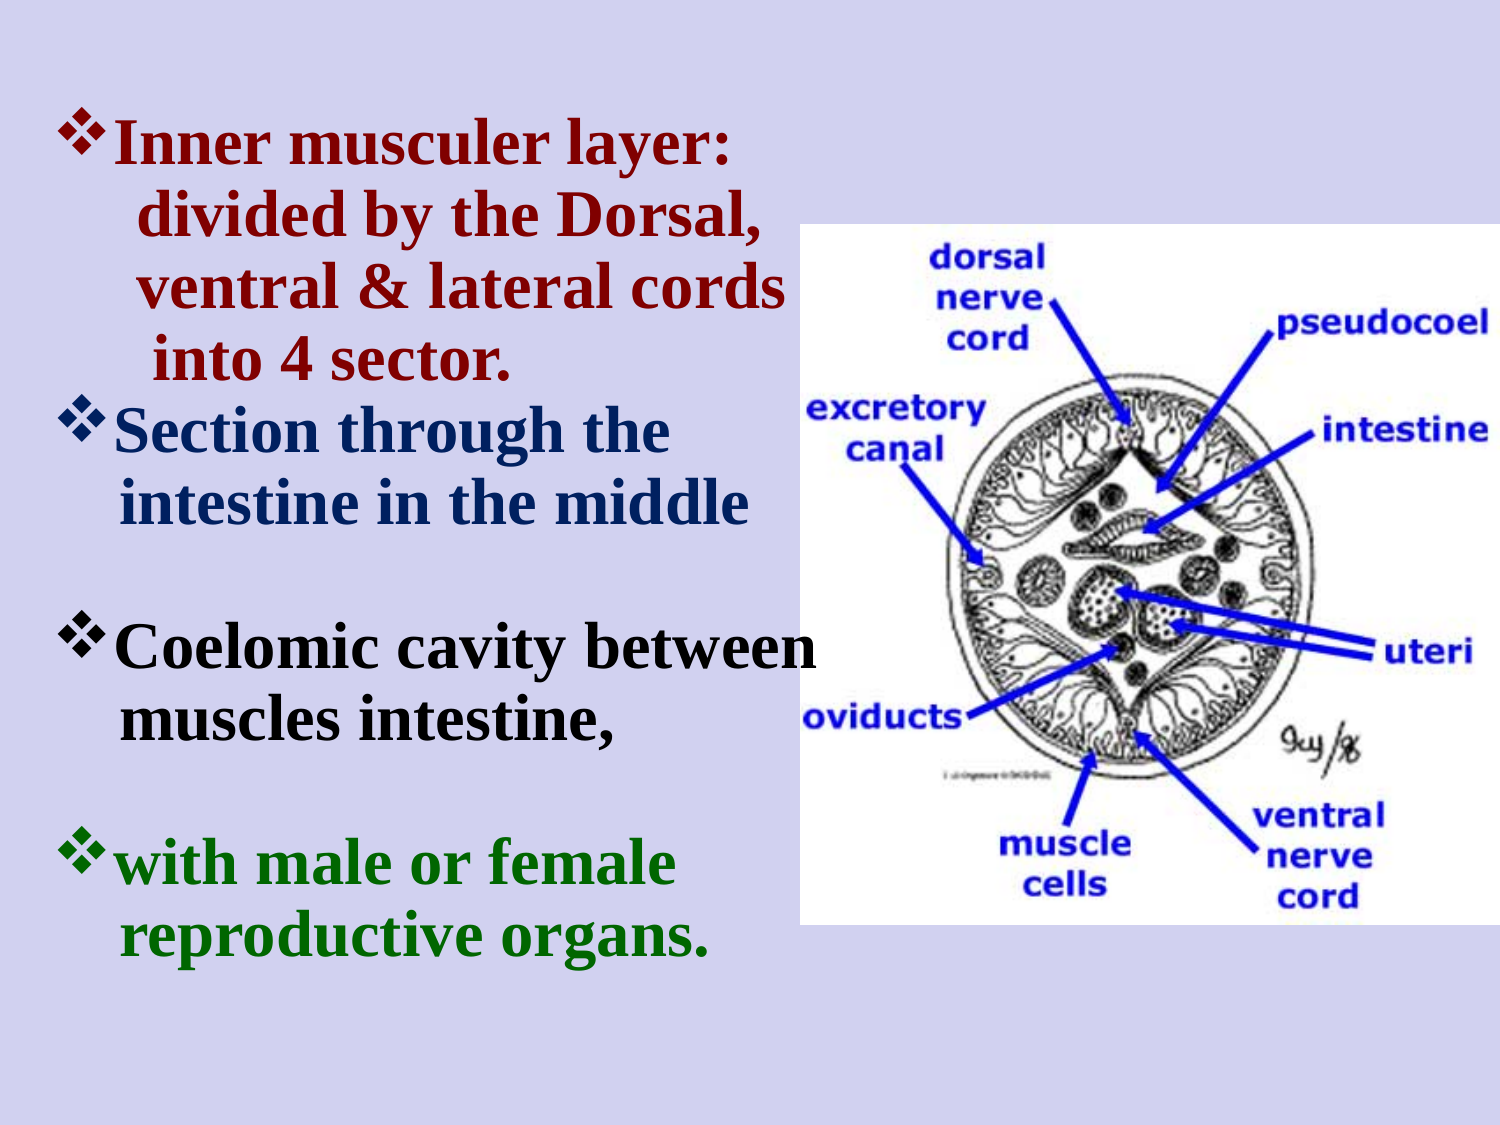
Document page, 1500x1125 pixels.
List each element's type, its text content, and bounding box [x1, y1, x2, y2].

text_box Inner musculer layer: divided by the Dorsal, ventral & lateral cords into 4 sector. Section through the intestine in the middle Coelomic cavity between muscles intestine, with male or female reproductive organs. [37, 99, 863, 978]
picture [799, 224, 1500, 926]
